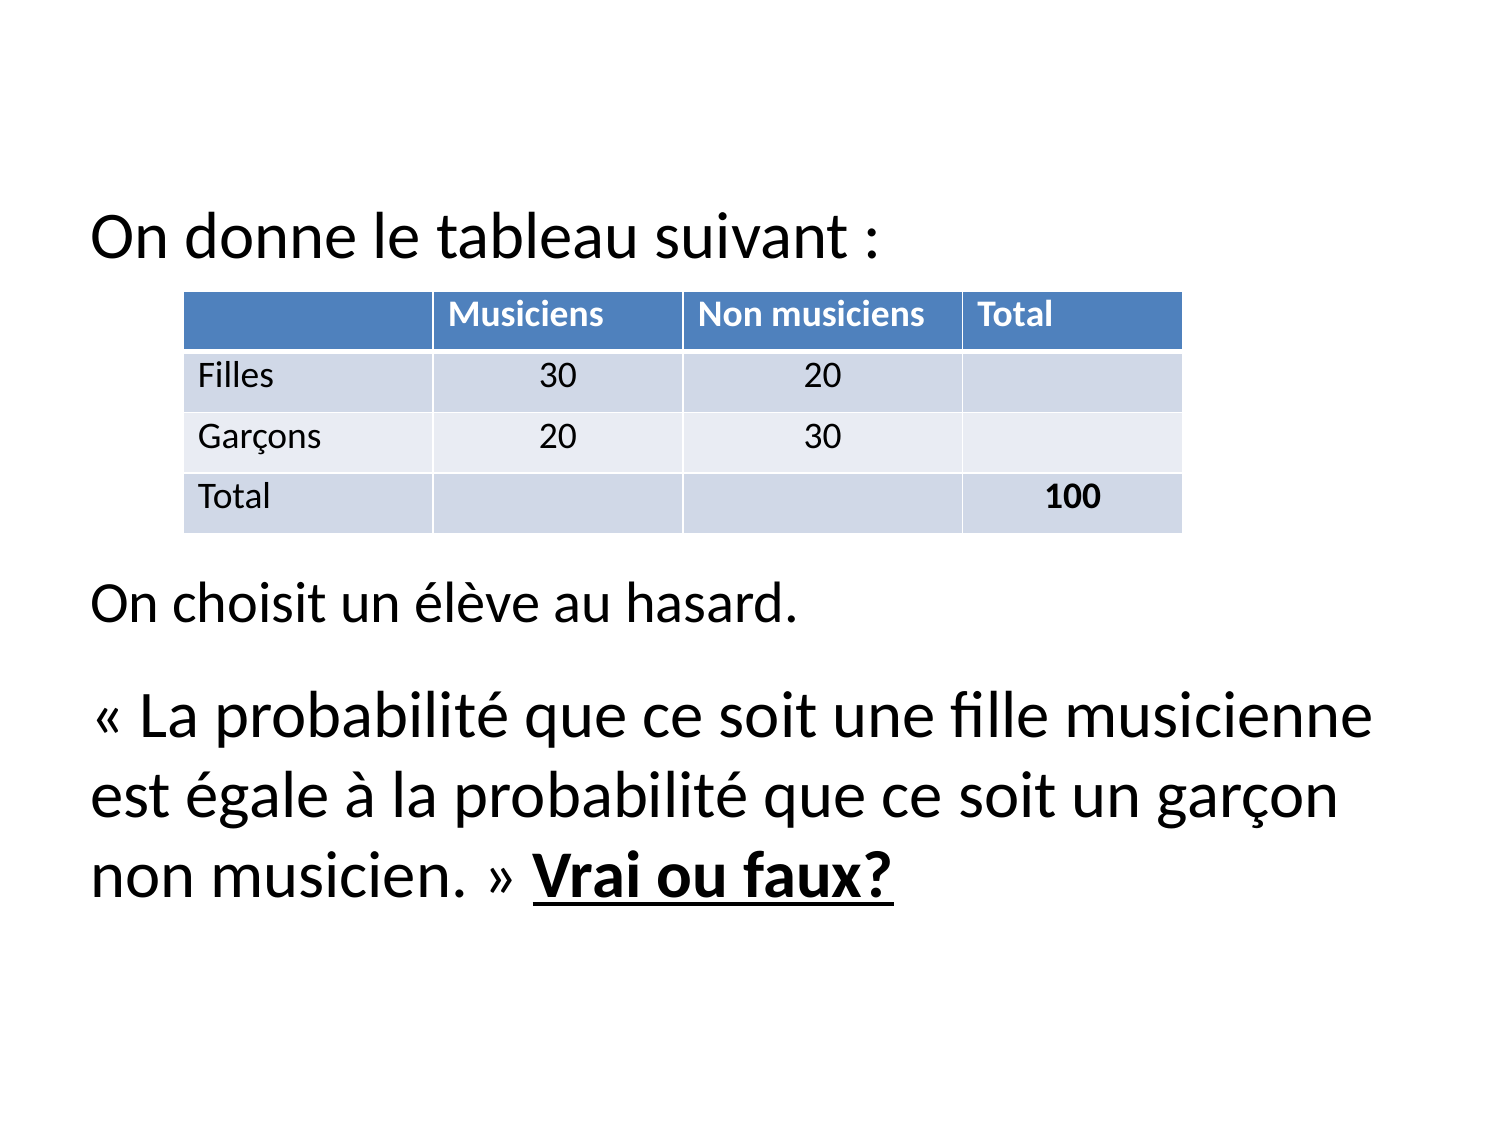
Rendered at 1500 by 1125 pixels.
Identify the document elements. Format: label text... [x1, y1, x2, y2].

table_cell [963, 354, 1182, 412]
table_cell Filles [184, 354, 432, 412]
table_header Musiciens [434, 292, 682, 349]
table_cell Total [184, 474, 432, 533]
table_cell [963, 413, 1182, 472]
table_header Non musiciens [684, 292, 962, 349]
table_header [184, 292, 432, 349]
table_header Total [963, 292, 1182, 349]
table_cell 30 [684, 413, 962, 472]
table_cell [434, 474, 682, 533]
table_cell 20 [434, 413, 682, 472]
table_cell 20 [684, 354, 962, 412]
list On donne le tableau suivant : On choisit un élève au hasard. « La probabilité que ce soit une fille musicienne est égale à la probabilité que ce soit un garçon non musicien. » Vrai ou faux? [75, 184, 1425, 1005]
table_cell 100 [963, 474, 1182, 533]
table_cell 30 [434, 354, 682, 412]
table_cell [684, 474, 962, 533]
table_cell Garçons [184, 413, 432, 472]
